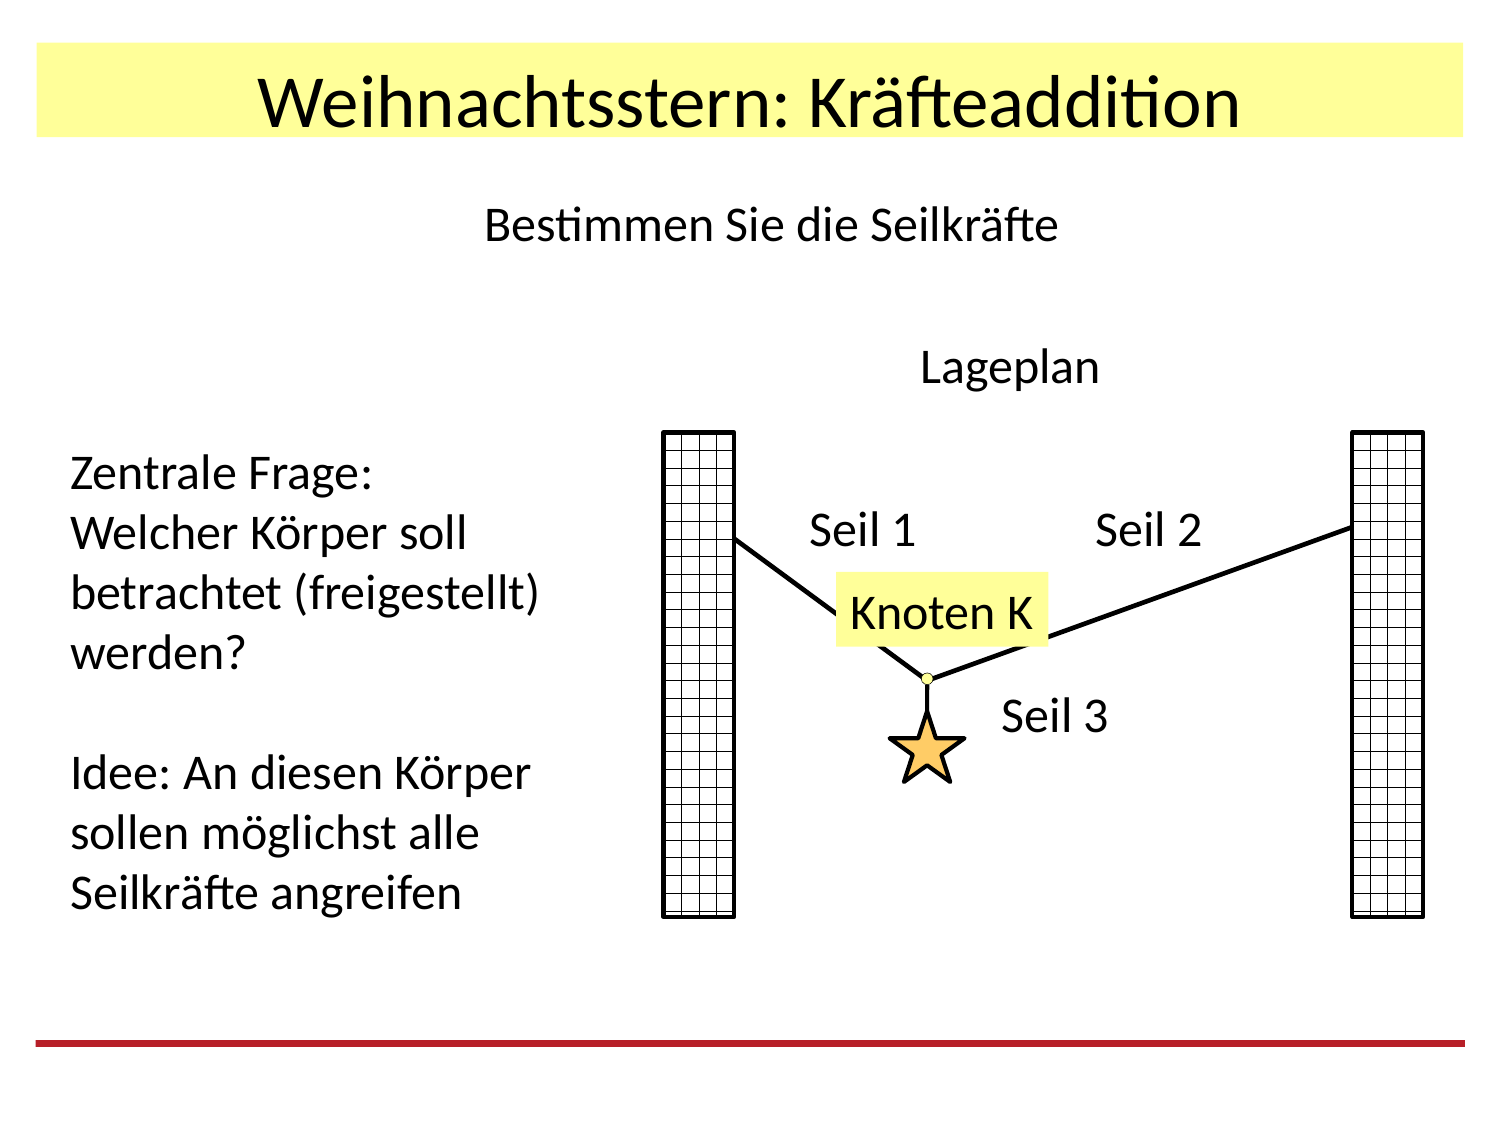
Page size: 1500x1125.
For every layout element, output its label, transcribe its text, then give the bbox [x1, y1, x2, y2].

text_box Zentrale Frage: Welcher Körper soll betrachtet (freigestellt) werden? Idee: An diesen Körper sollen möglichst alle Seilkräfte angreifen [55, 432, 556, 928]
text_box Bestimmen Sie die Seilkräfte [469, 184, 1075, 260]
text_box Lageplan [905, 326, 1117, 401]
text_box Seil 1 [795, 489, 933, 537]
text_box [1350, 430, 1425, 919]
text_box [887, 714, 967, 784]
text_box Seil 3 [986, 689, 1125, 750]
text_box Seil 2 [1080, 489, 1218, 525]
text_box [926, 526, 1353, 681]
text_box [734, 538, 921, 681]
title Weihnachtsstern: Kräfteaddition [75, 45, 1425, 233]
text_box [661, 430, 736, 919]
